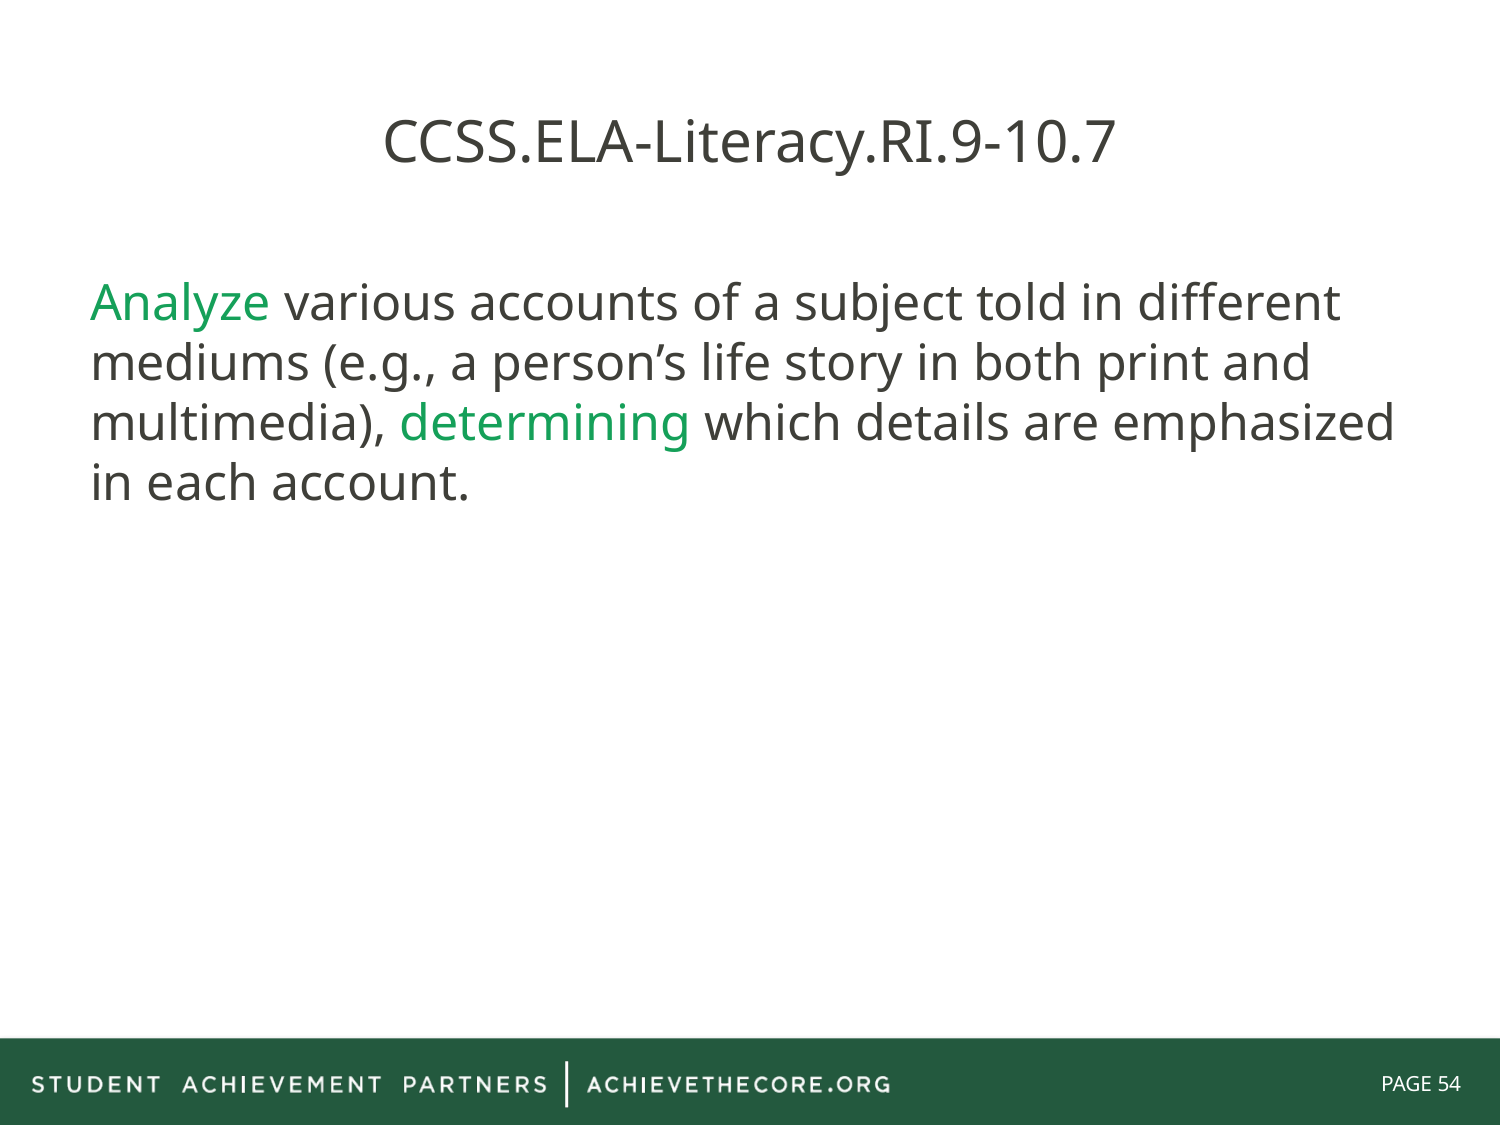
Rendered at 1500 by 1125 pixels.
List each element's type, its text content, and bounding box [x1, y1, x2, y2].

list Analyze various accounts of a subject told in different mediums (e.g., a person’s life story in both print and multimedia), determining which details are emphasized in each account. [75, 262, 1425, 1005]
title CCSS.ELA-Literacy.RI.9-10.7 [75, 45, 1425, 233]
